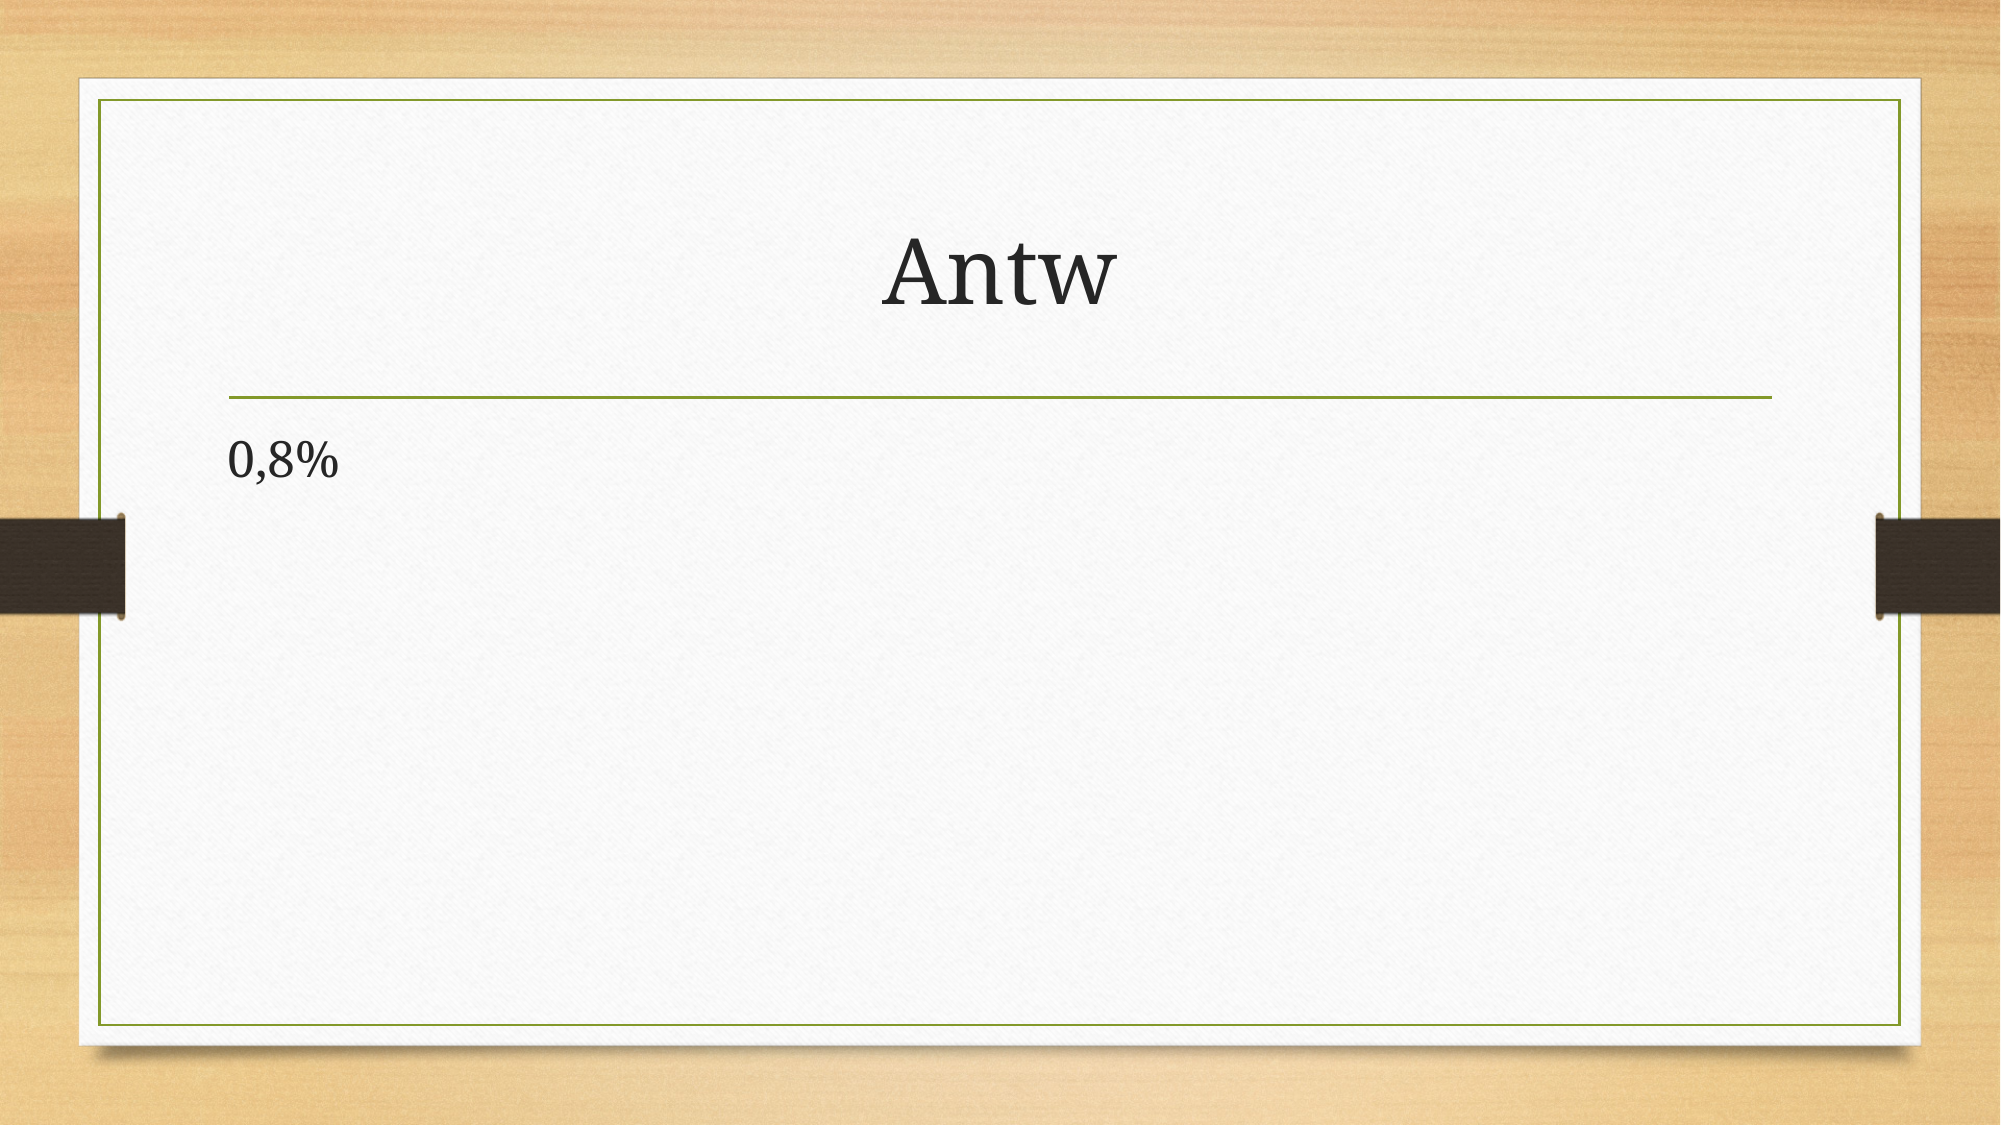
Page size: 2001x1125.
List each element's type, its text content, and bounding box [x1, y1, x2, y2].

picture [0, 0, 2001, 1125]
list 0,8% [212, 419, 1788, 964]
title Antw [212, 161, 1788, 375]
